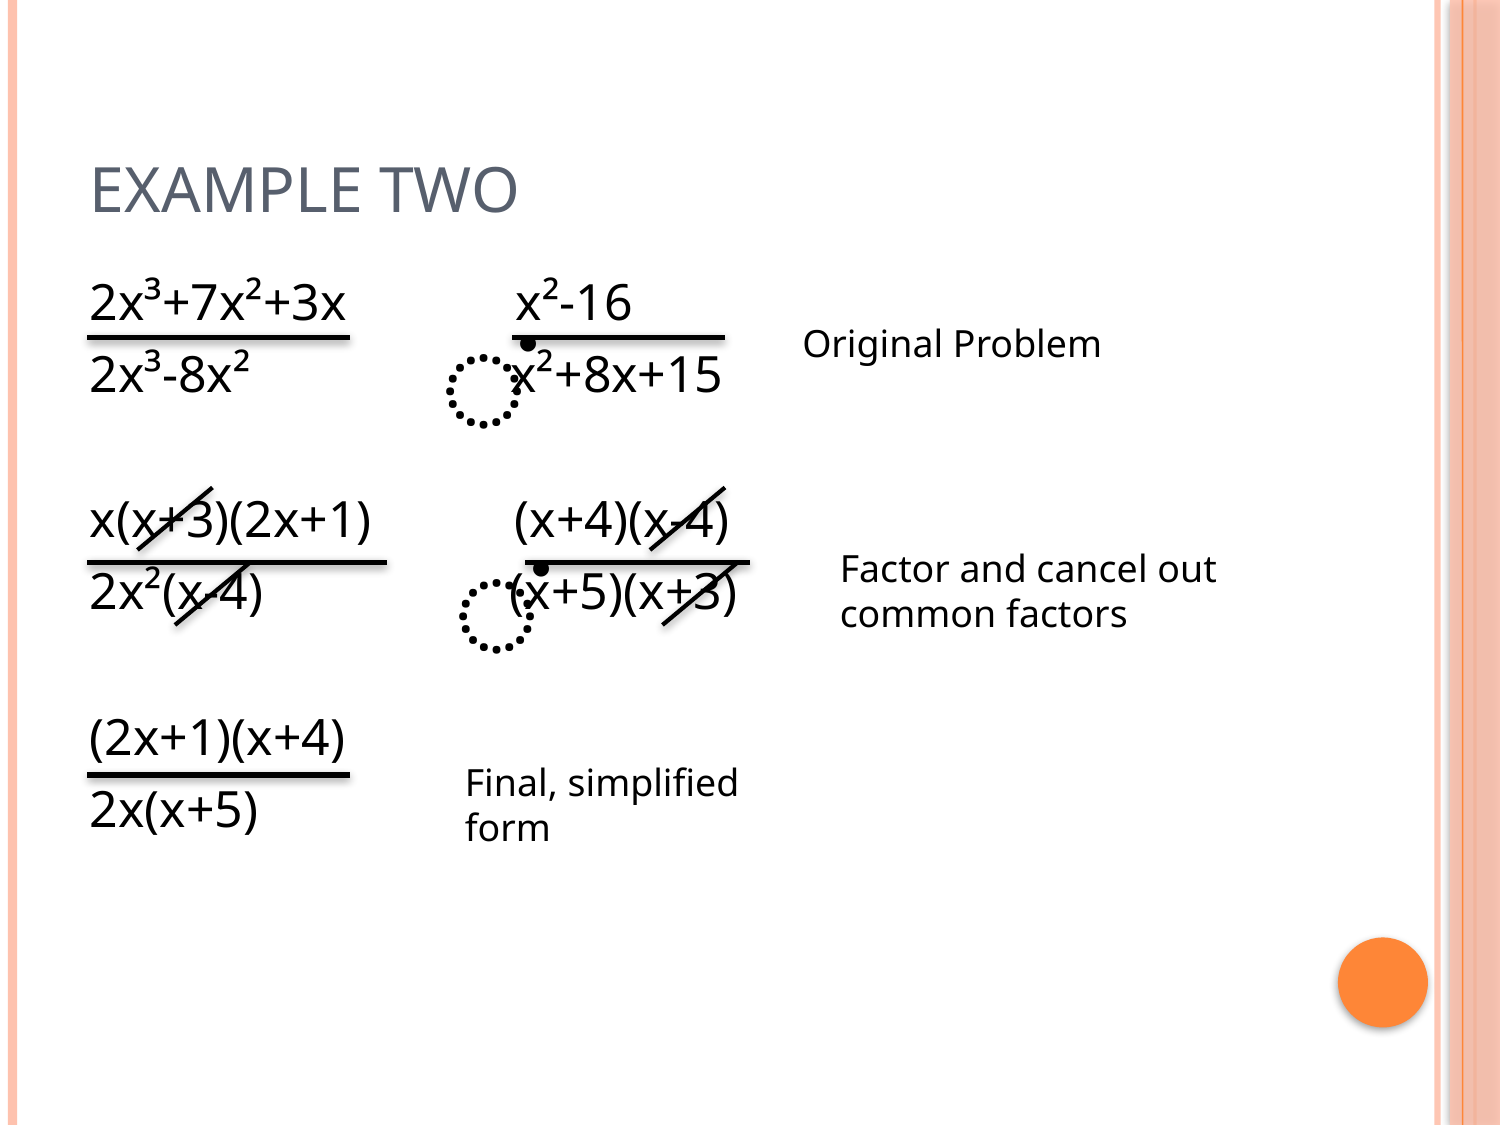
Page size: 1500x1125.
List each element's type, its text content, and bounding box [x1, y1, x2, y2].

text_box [649, 486, 726, 551]
list 2x³+7x²+3x x²-16 2x³-8x² x²+8x+15 x(x+3)(2x+1) (x+4)(x-4) 2x²(x-4) (x+5)(x+3) (2x+1)(x+4) 2x(x+5) [75, 262, 1300, 1062]
text_box Factor and cancel out common factors [825, 537, 1250, 643]
text_box Final, simplified form [450, 751, 850, 857]
text_box ̇ [437, 503, 538, 698]
text_box Original Problem [787, 312, 1188, 373]
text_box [661, 561, 738, 626]
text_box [136, 486, 213, 551]
title Example two [75, 45, 1300, 233]
text_box ̇ [425, 278, 525, 473]
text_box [174, 561, 251, 626]
